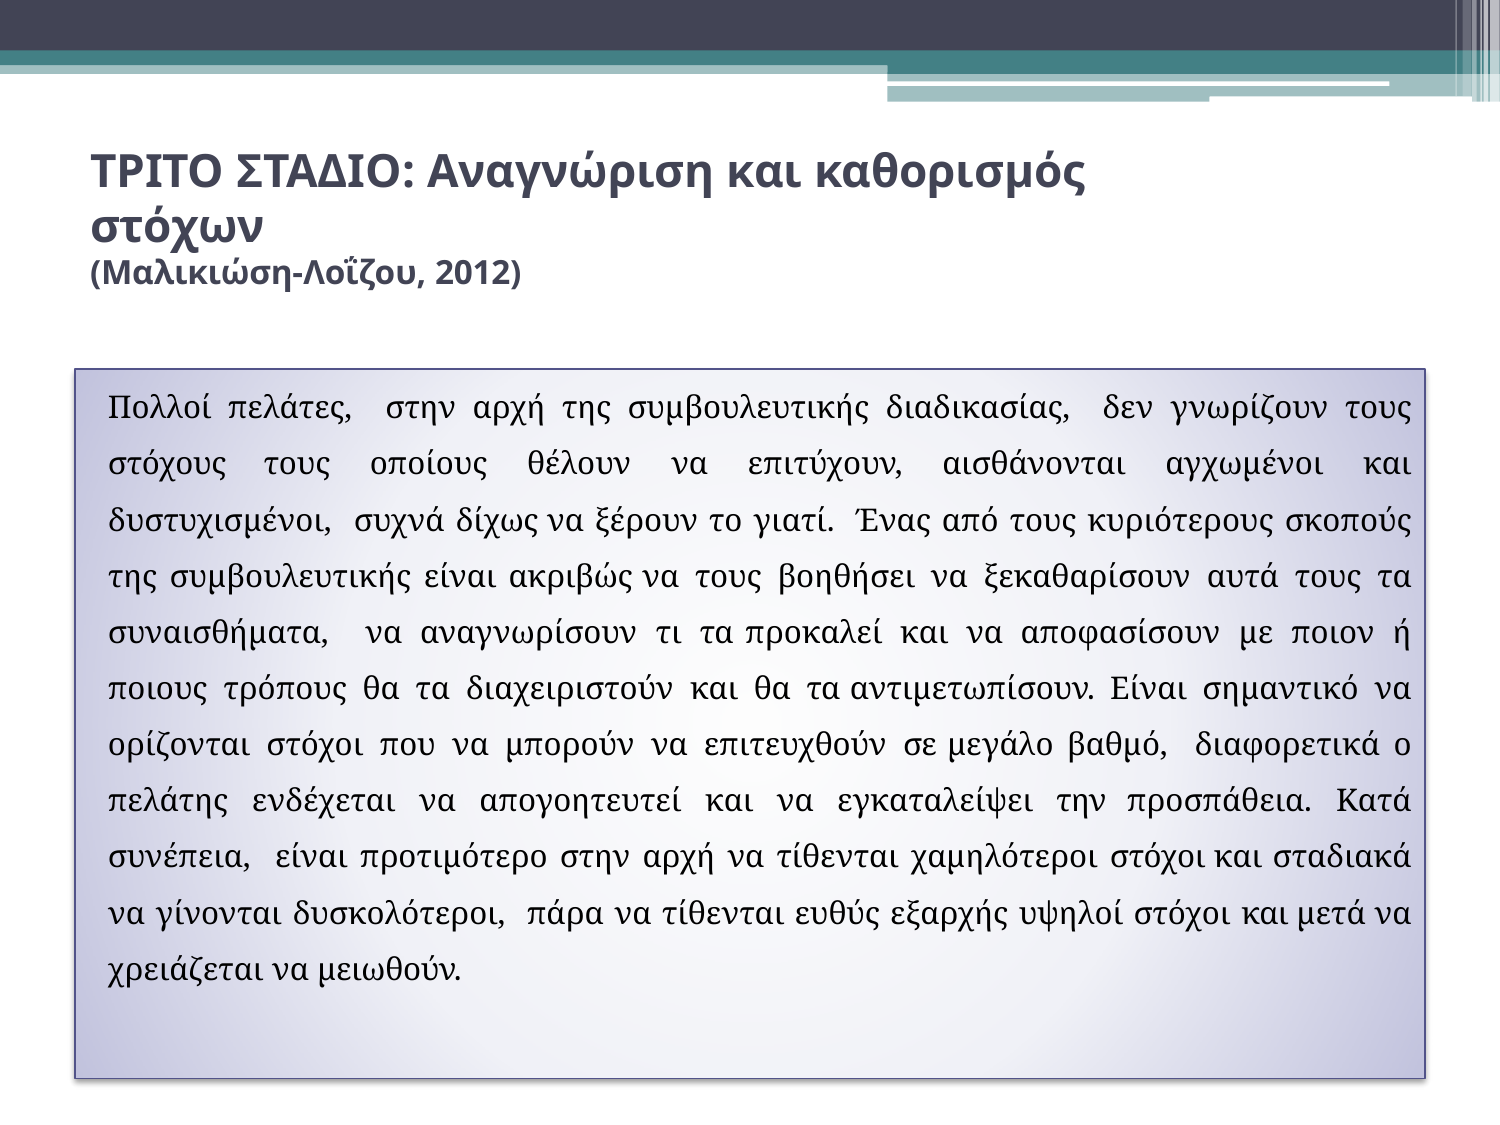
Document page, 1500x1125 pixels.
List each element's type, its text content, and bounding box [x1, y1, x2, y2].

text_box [66, 364, 1437, 1091]
title ΤΡΙΤΟ ΣΤΑΔΙΟ: Αναγνώριση και καθορισμός στόχων (Μαλικιώση-Λοΐζου, 2012) [87, 131, 1218, 330]
